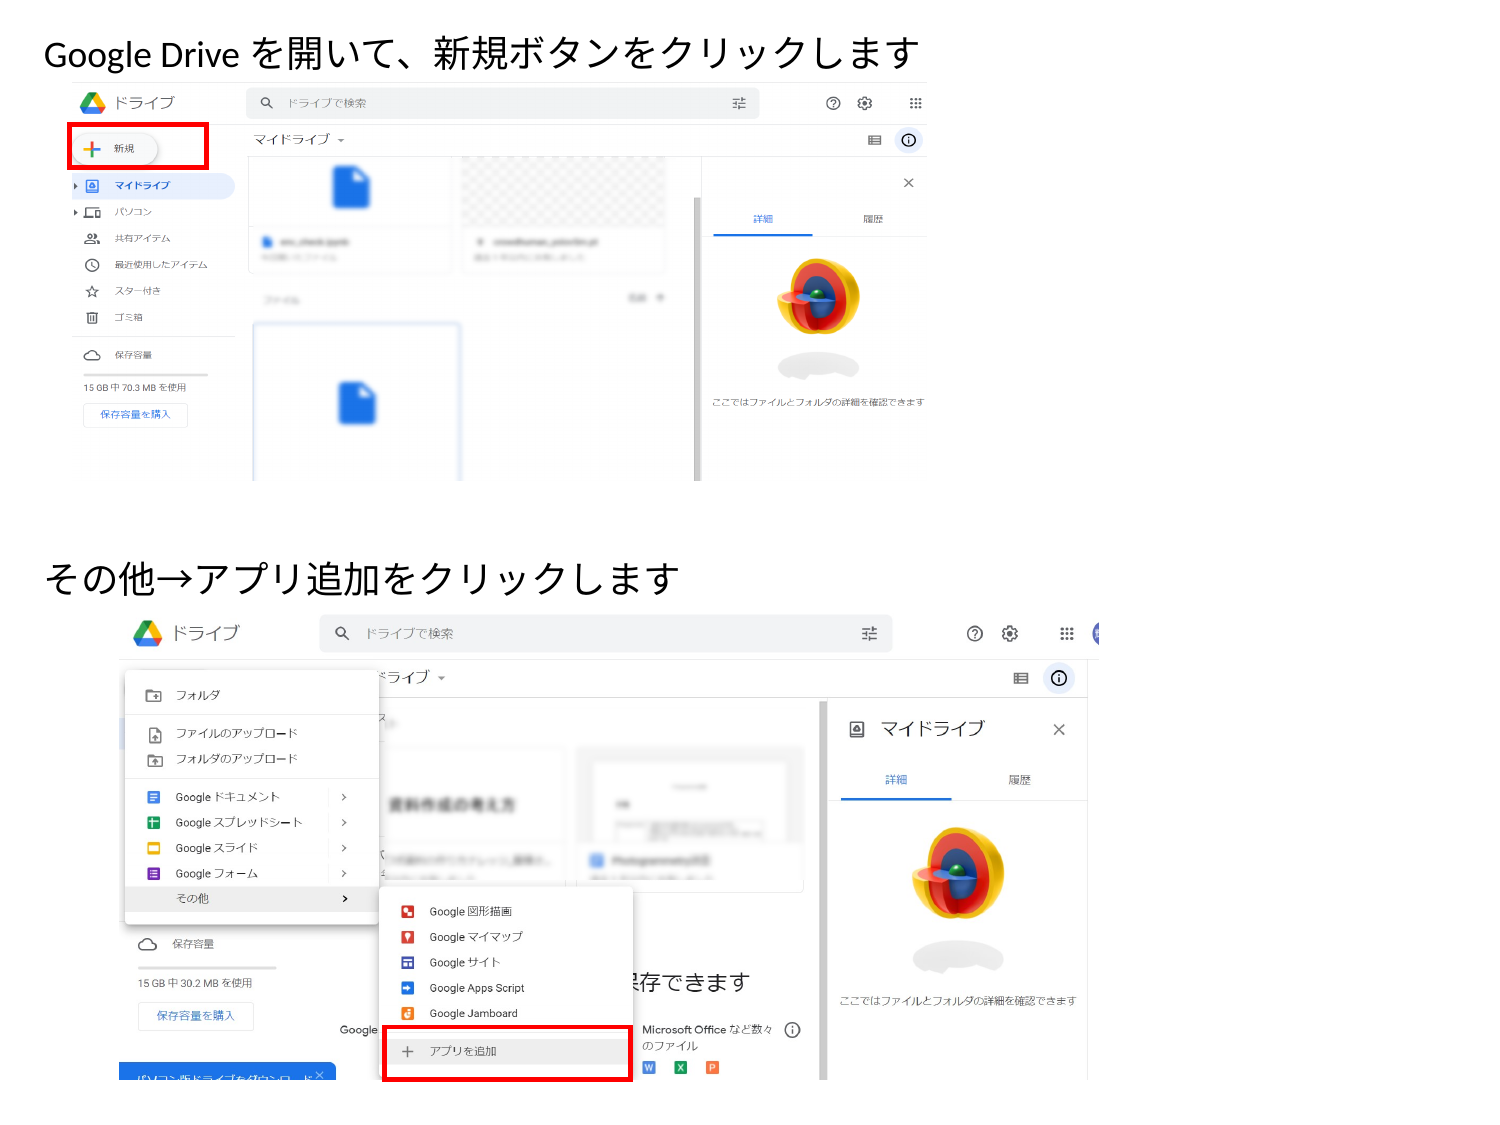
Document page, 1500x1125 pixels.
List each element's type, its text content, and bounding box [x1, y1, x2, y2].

text_box Google Driveを開いて、新規ボタンをクリックします [29, 22, 1241, 82]
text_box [69, 82, 927, 481]
text_box その他→アプリ追加をクリックします [29, 548, 1241, 609]
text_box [119, 610, 1099, 1080]
